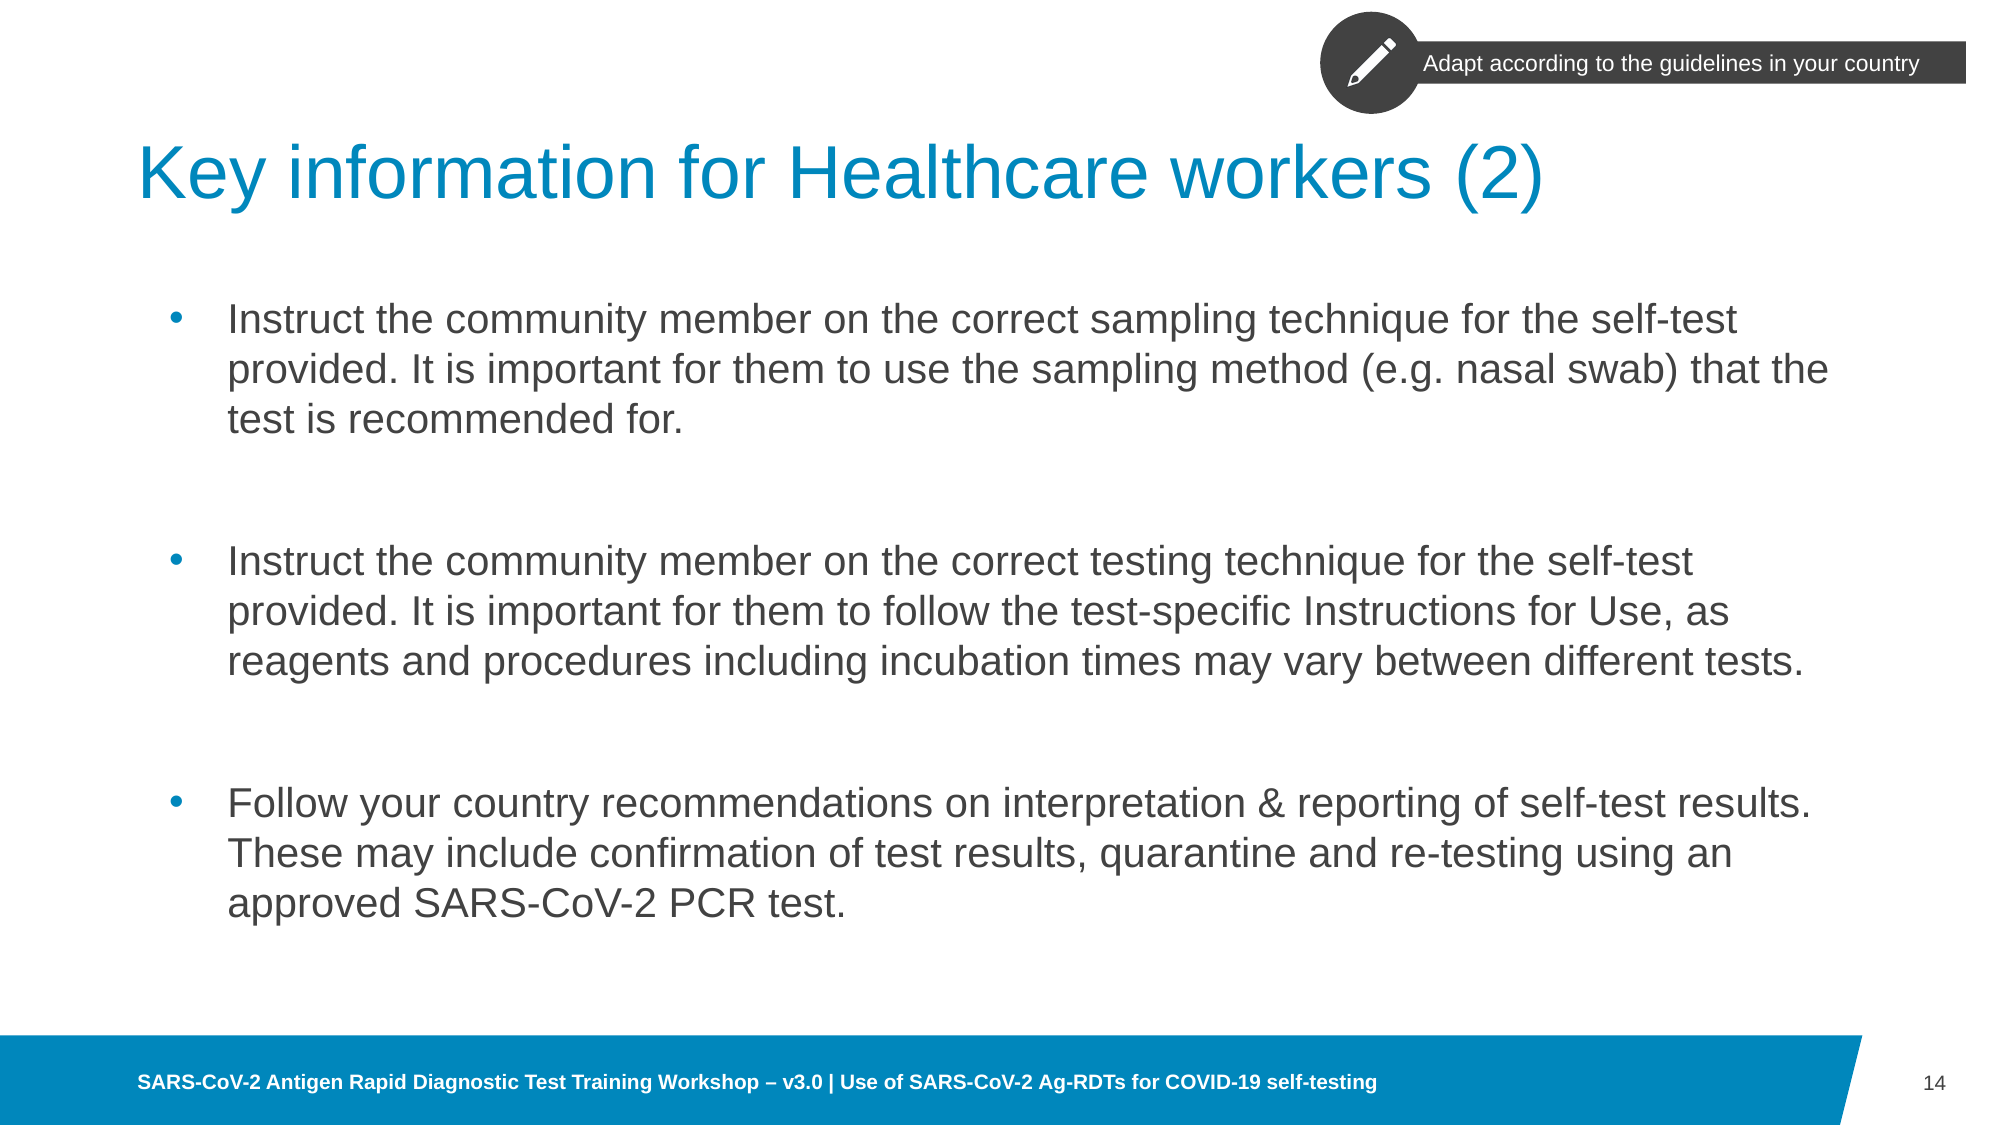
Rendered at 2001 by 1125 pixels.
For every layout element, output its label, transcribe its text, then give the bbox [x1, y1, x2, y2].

footer SARS-CoV-2 Antigen Rapid Diagnostic Test Training Workshop – v3.0 | Use of SARS-CoV-2 Ag-RDTs for COVID-19 self-testing [137, 1039, 1392, 1122]
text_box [1321, 13, 1967, 112]
title Key information for Healthcare workers (2) [137, 59, 1863, 215]
list Instruct the community member on the correct sampling technique for the self-test provided. It is important for them to use the sampling method (e.g. nasal swab) that the test is recommended for. Instruct the community member on the correct testing technique for the self-test provided. It is important for them to follow the test-specific Instructions for Use, as reagents and procedures including incubation times may vary between different tests. Follow your country recommendations on interpretation & reporting of self-test results. These may include confirmation of test results, quarantine and re-testing using an approved SARS-CoV-2 PCR test. [137, 284, 1863, 1014]
slide_number 14 [1862, 1035, 1947, 1125]
